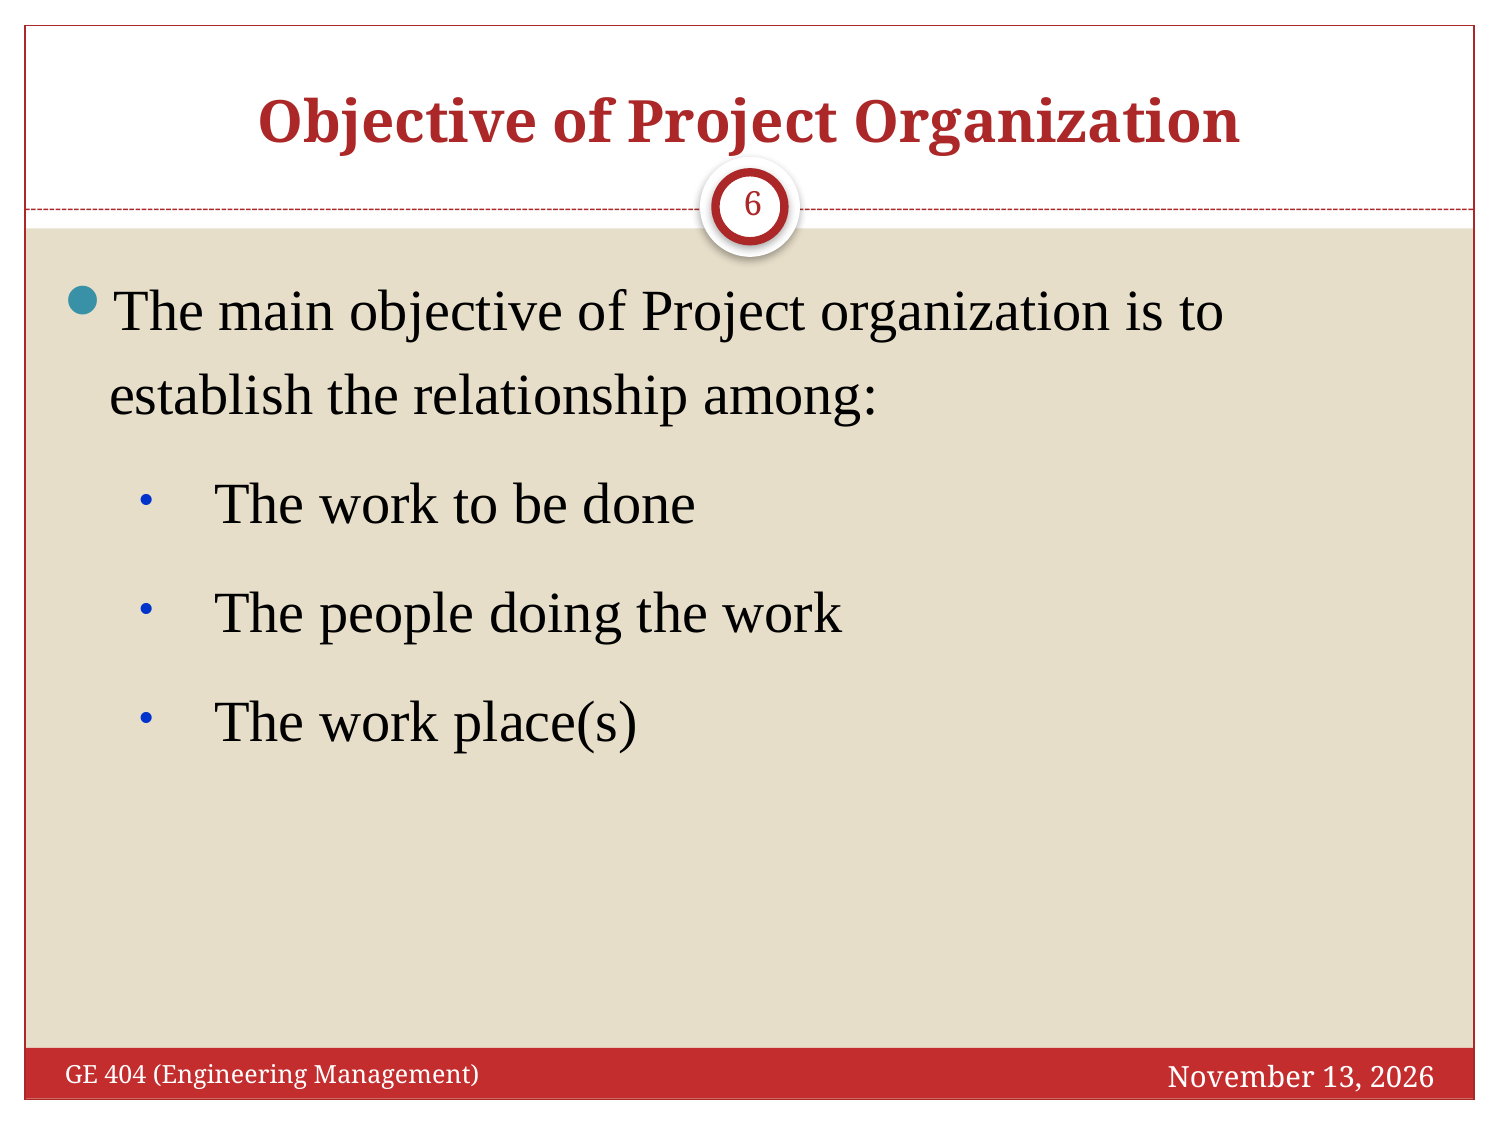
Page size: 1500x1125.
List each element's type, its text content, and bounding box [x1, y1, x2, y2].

title Objective of Project Organization [49, 37, 1450, 162]
footer GE 404 (Engineering Management) [50, 1051, 638, 1112]
list The main objective of Project organization is to establish the relationship among: The work to be done The people doing the work The work place(s) [49, 250, 1445, 1001]
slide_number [950, 1050, 1450, 1111]
slide_number 6 [715, 168, 791, 241]
